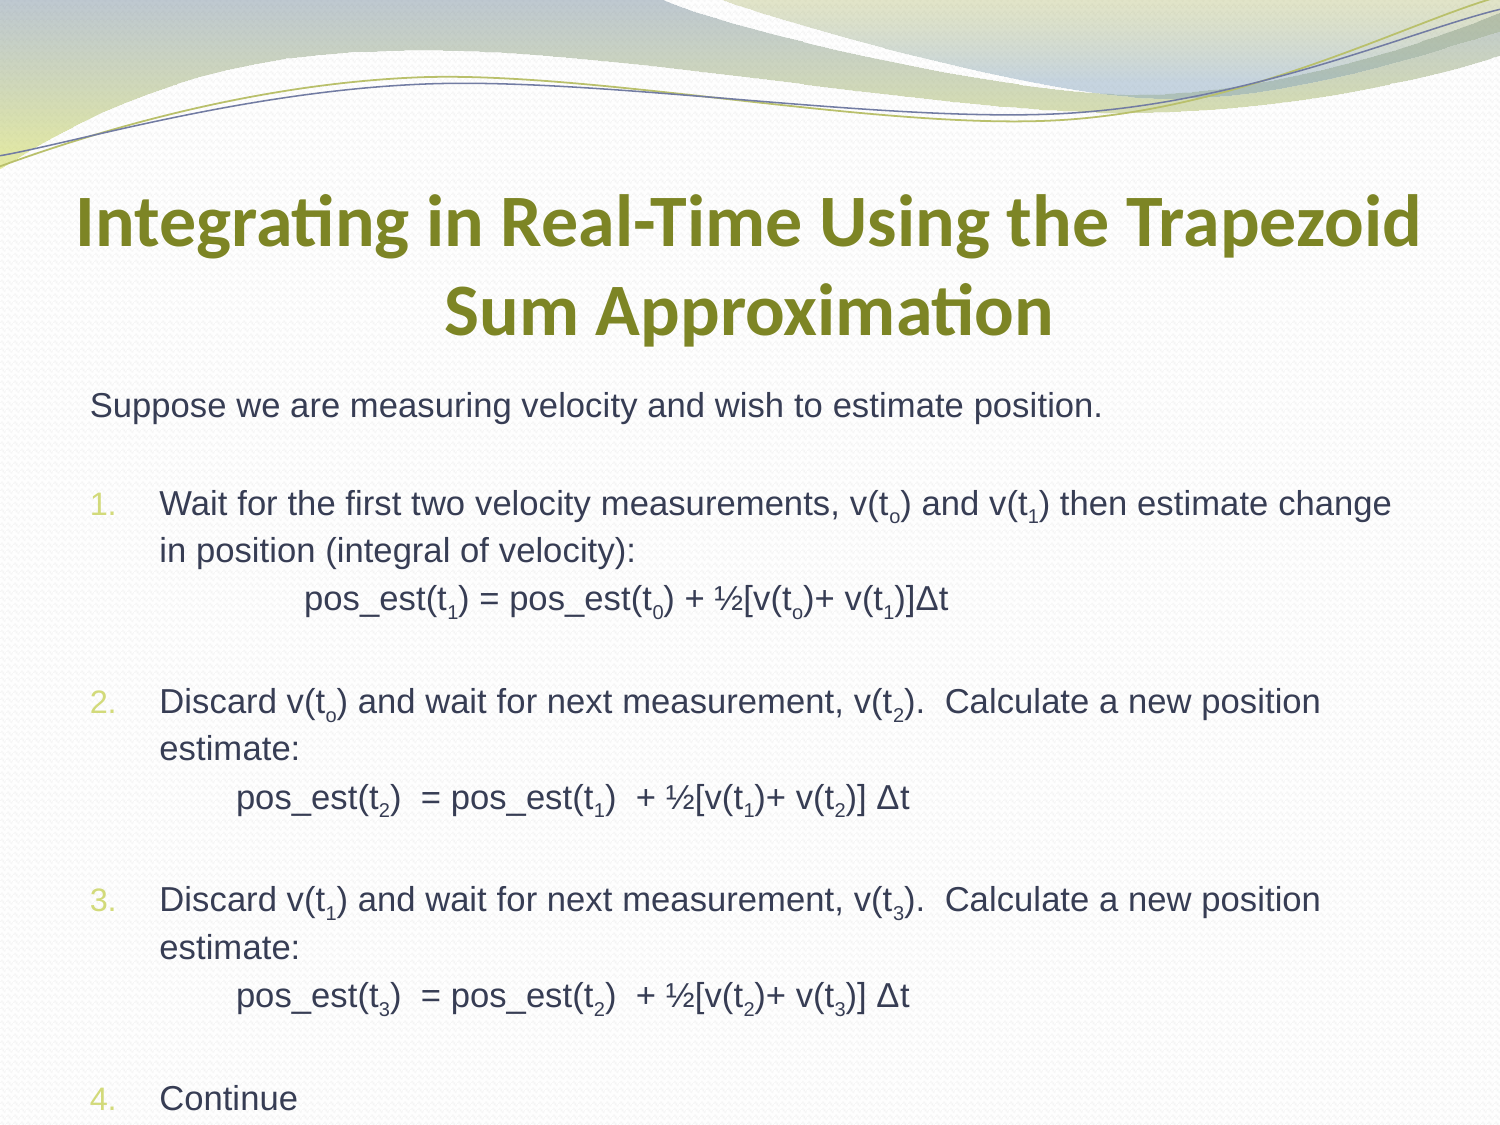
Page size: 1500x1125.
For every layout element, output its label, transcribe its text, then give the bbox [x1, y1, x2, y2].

list Suppose we are measuring velocity and wish to estimate position. Wait for the first two velocity measurements, v(to) and v(t1) then estimate change in position (integral of velocity): pos_est(t1) = pos_est(t0) + ½[v(to)+ v(t1)]Δt Discard v(to) and wait for next measurement, v(t2). Calculate a new position estimate: pos_est(t2) = pos_est(t1) + ½[v(t1)+ v(t2)] Δt Discard v(t1) and wait for next measurement, v(t3). Calculate a new position estimate: pos_est(t3) = pos_est(t2) + ½[v(t2)+ v(t3)] Δt Continue [75, 375, 1425, 1125]
title Integrating in Real-Time Using the Trapezoid Sum Approximation [75, 162, 1425, 350]
